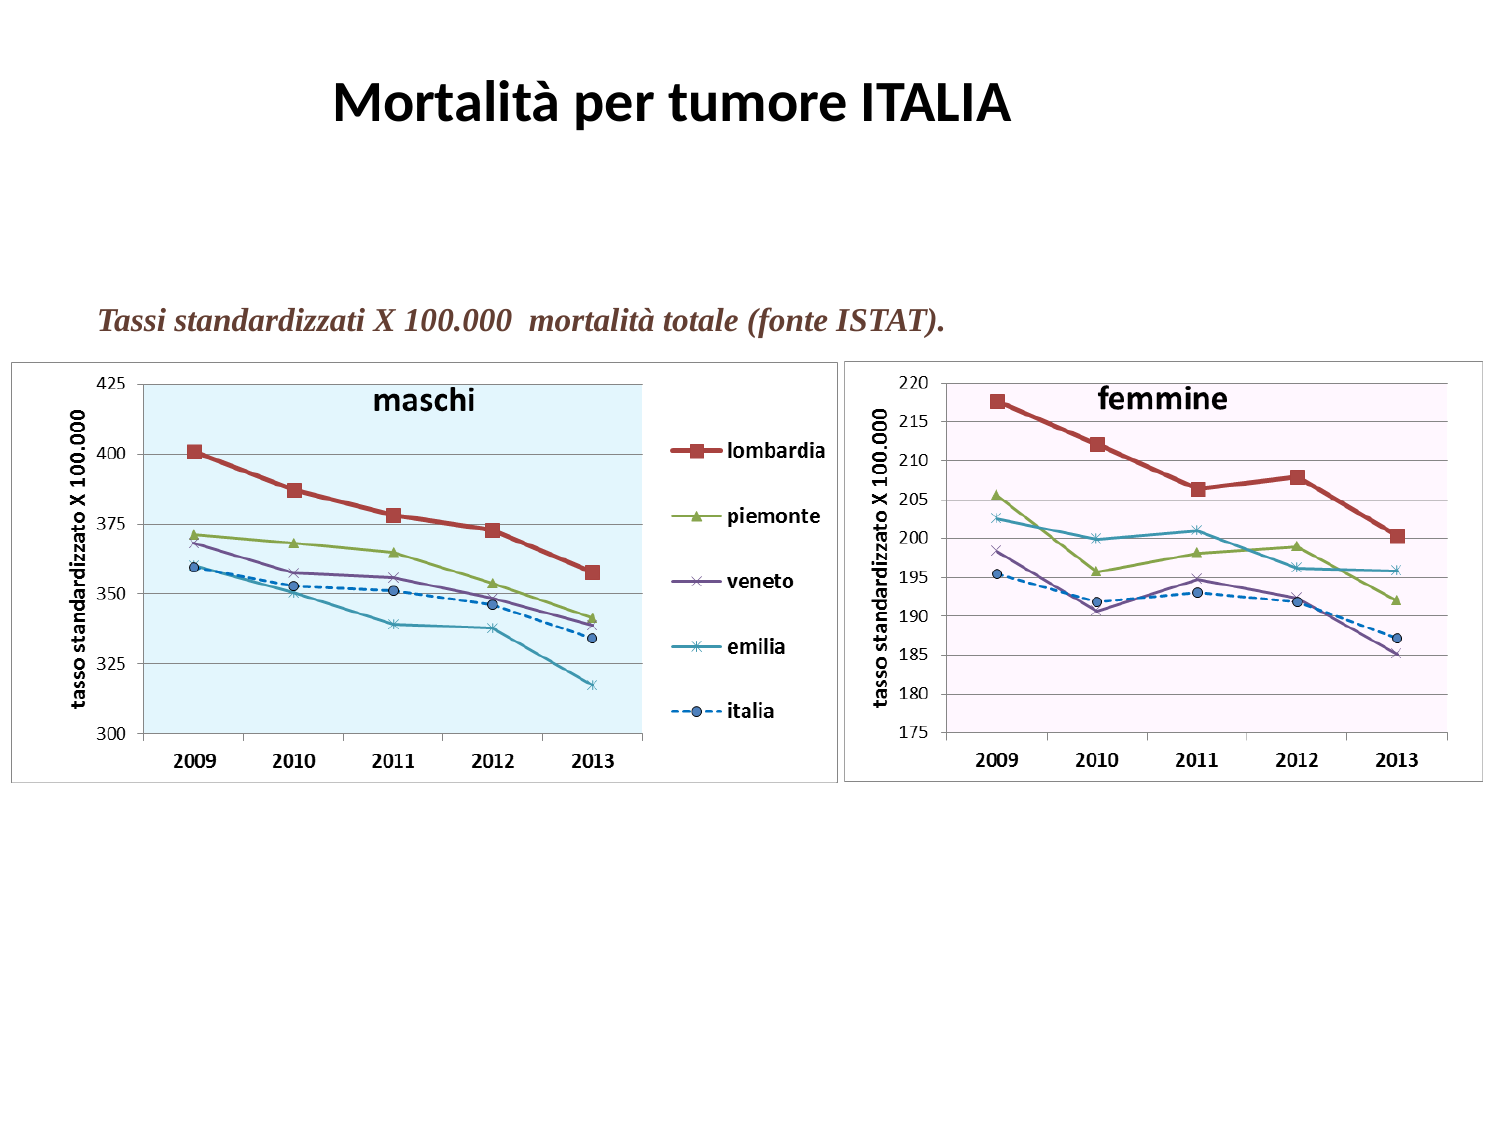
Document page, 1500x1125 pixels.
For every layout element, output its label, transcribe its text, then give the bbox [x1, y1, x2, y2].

text_box Mortalità per tumore ITALIA [317, 55, 1027, 141]
picture [11, 359, 1483, 783]
text_box Tassi standardizzati X 100.000 mortalità totale (fonte ISTAT). [81, 291, 963, 346]
